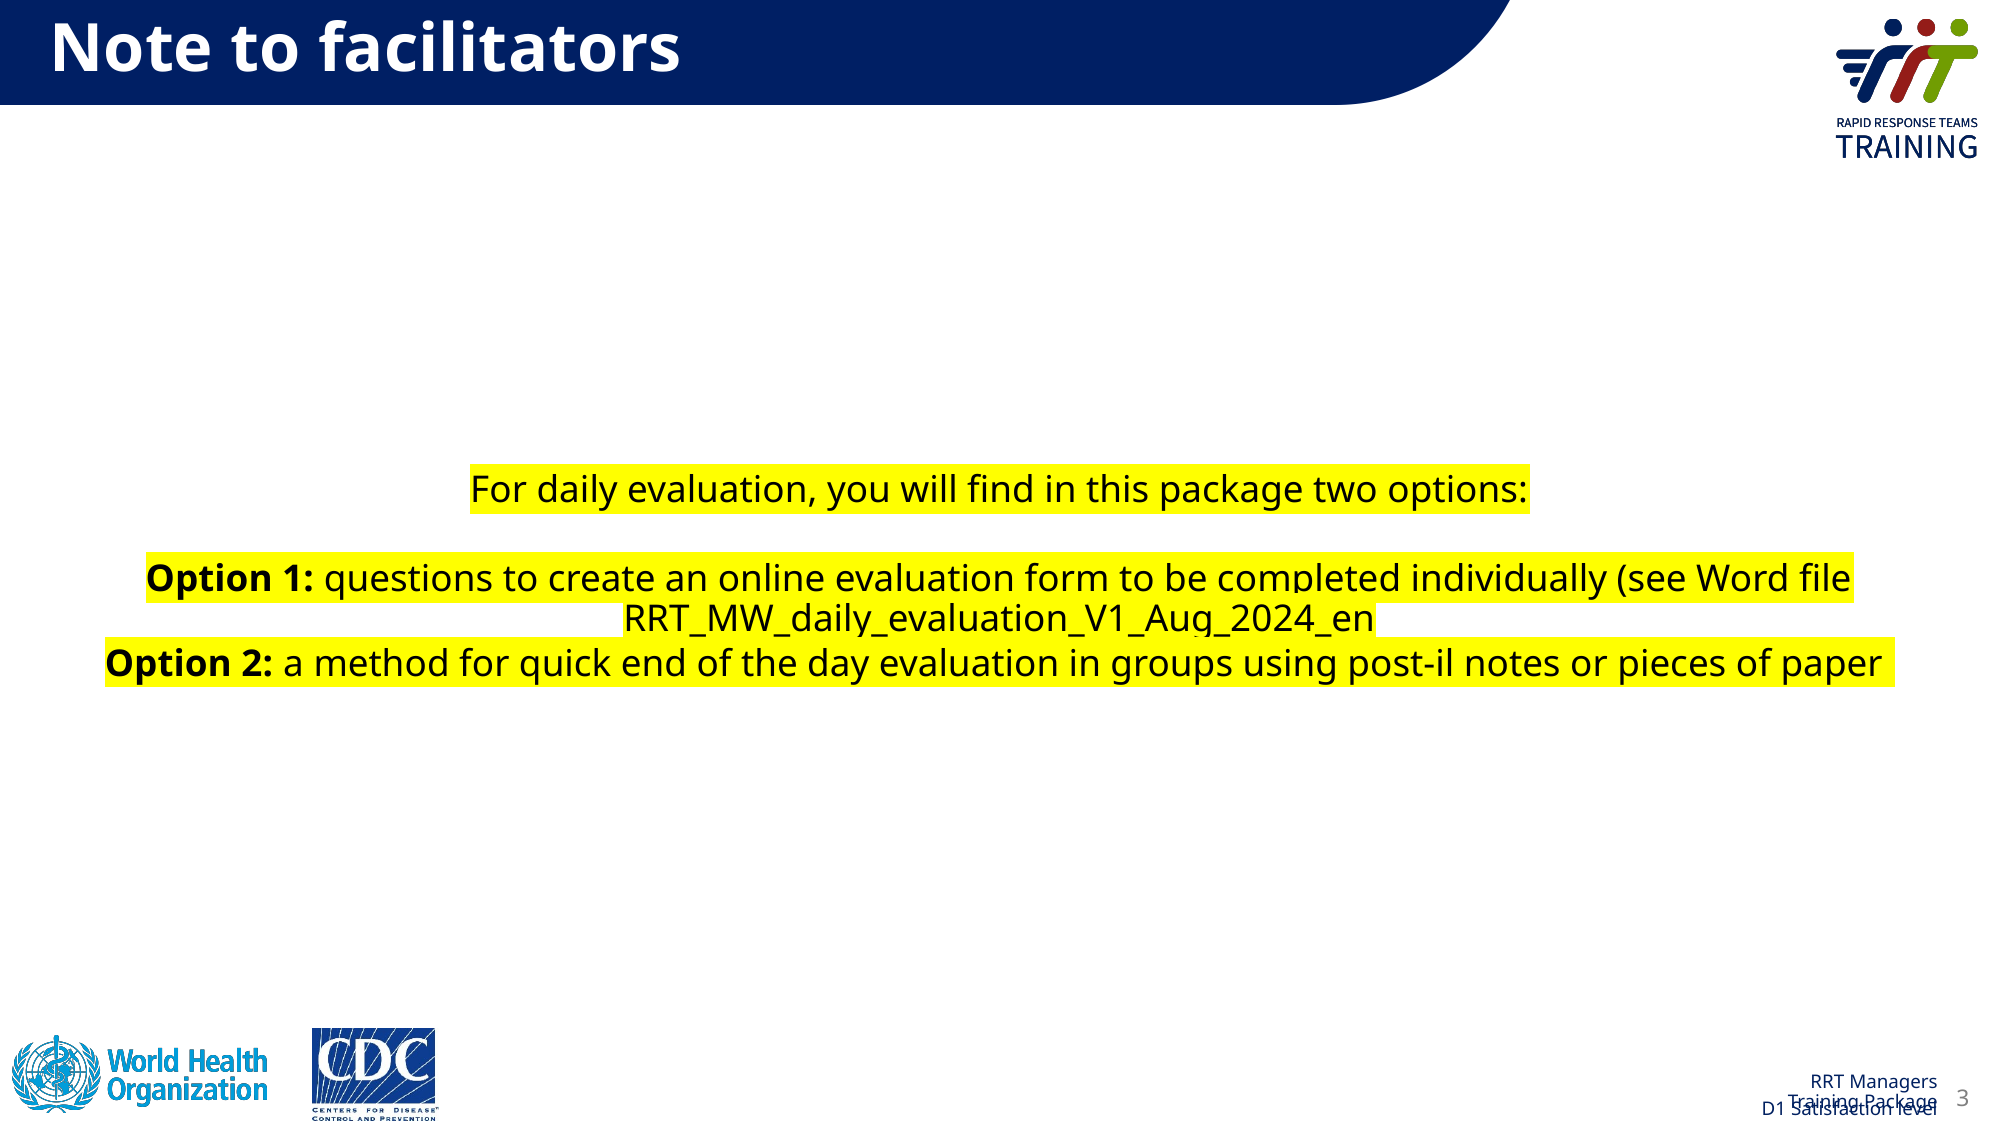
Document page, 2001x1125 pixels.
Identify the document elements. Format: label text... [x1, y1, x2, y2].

list For daily evaluation, you will find in this package two options: Option 1: questions to create an online evaluation form to be completed individually (see Word file RRT_MW_daily_evaluation_V1_Aug_2024_en Option 2: a method for quick end of the day evaluation in groups using post-il notes or pieces of paper [87, 463, 1913, 726]
picture [12, 1083, 48, 1113]
picture [59, 1035, 267, 1113]
picture [40, 1062, 47, 1070]
title Note to facilitators [41, 0, 1144, 104]
picture [0, 0, 1533, 105]
picture [30, 1083, 37, 1091]
picture [46, 1056, 54, 1062]
picture [1835, 19, 1978, 167]
picture [22, 1062, 26, 1077]
picture [50, 1108, 62, 1113]
picture [71, 1053, 90, 1091]
picture [12, 1035, 54, 1068]
picture [34, 1054, 43, 1078]
picture [312, 1028, 439, 1121]
picture [36, 1088, 78, 1105]
picture [24, 1054, 36, 1087]
